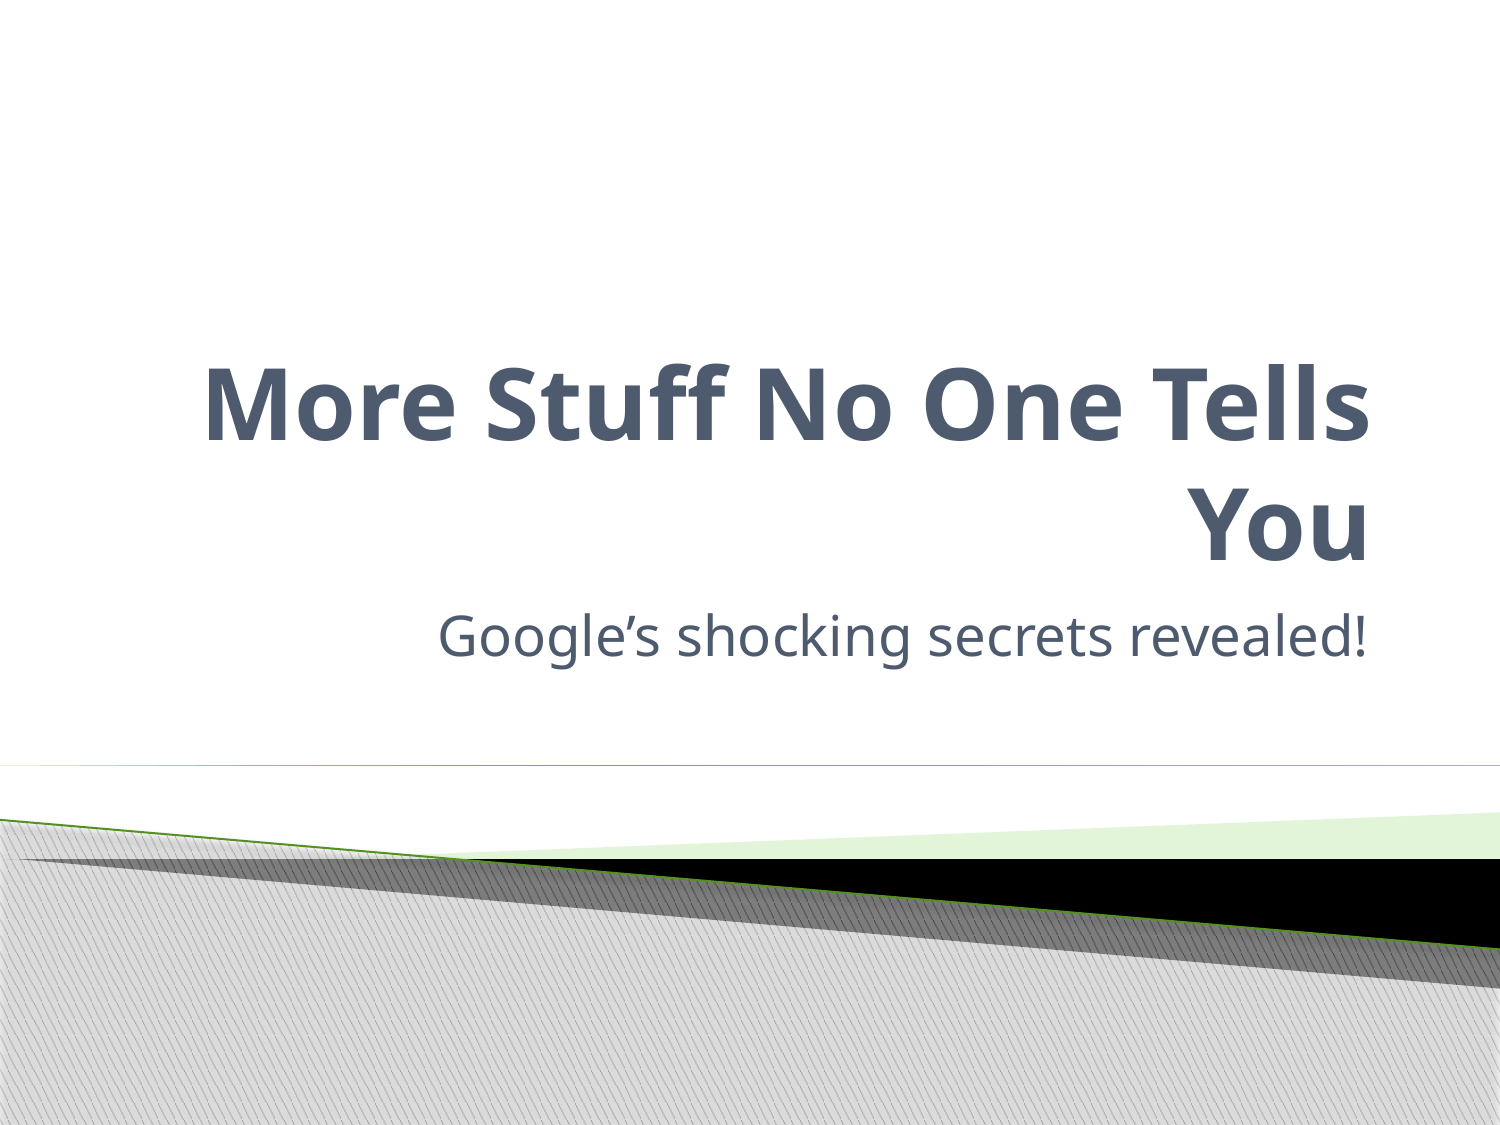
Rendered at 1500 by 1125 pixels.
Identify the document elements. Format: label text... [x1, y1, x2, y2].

title More Stuff No One Tells You [112, 287, 1388, 588]
subtitle Google’s shocking secrets revealed! [112, 592, 1388, 790]
picture [5, 859, 1500, 989]
